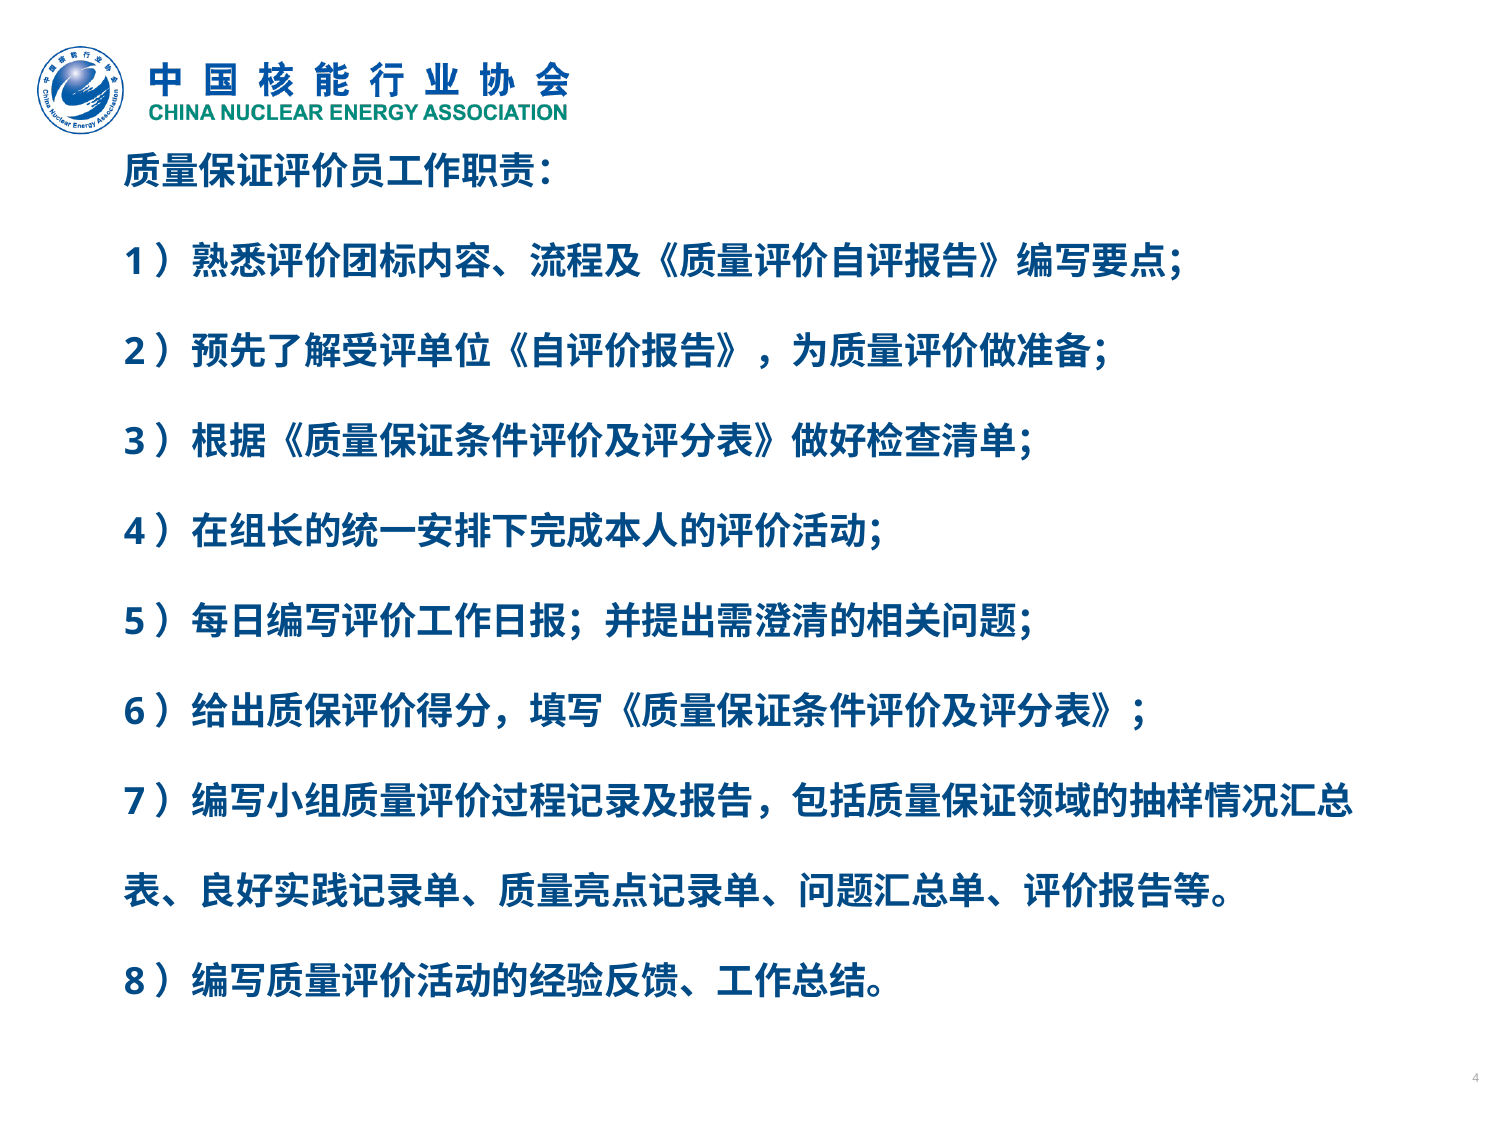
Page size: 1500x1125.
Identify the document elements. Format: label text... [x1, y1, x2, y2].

slide_number 4 [1144, 1047, 1495, 1107]
title 质量保证评价员工作职责： 1）熟悉评价团标内容、流程及《质量评价自评报告》编写要点； 2）预先了解受评单位《自评价报告》，为质量评价做准备； 3）根据《质量保证条件评价及评分表》做好检查清单； 4）在组长的统一安排下完成本人的评价活动； 5）每日编写评价工作日报；并提出需澄清的相关问题； 6）给出质保评价得分，填写《质量保证条件评价及评分表》； 7）编写小组质量评价过程记录及报告，包括质量保证领域的抽样情况汇总表、良好实践记录单、质量亮点记录单、问题汇总单、评价报告等。 8）编写质量评价活动的经验反馈、工作总结。 [123, 101, 1381, 953]
picture [32, 42, 573, 138]
